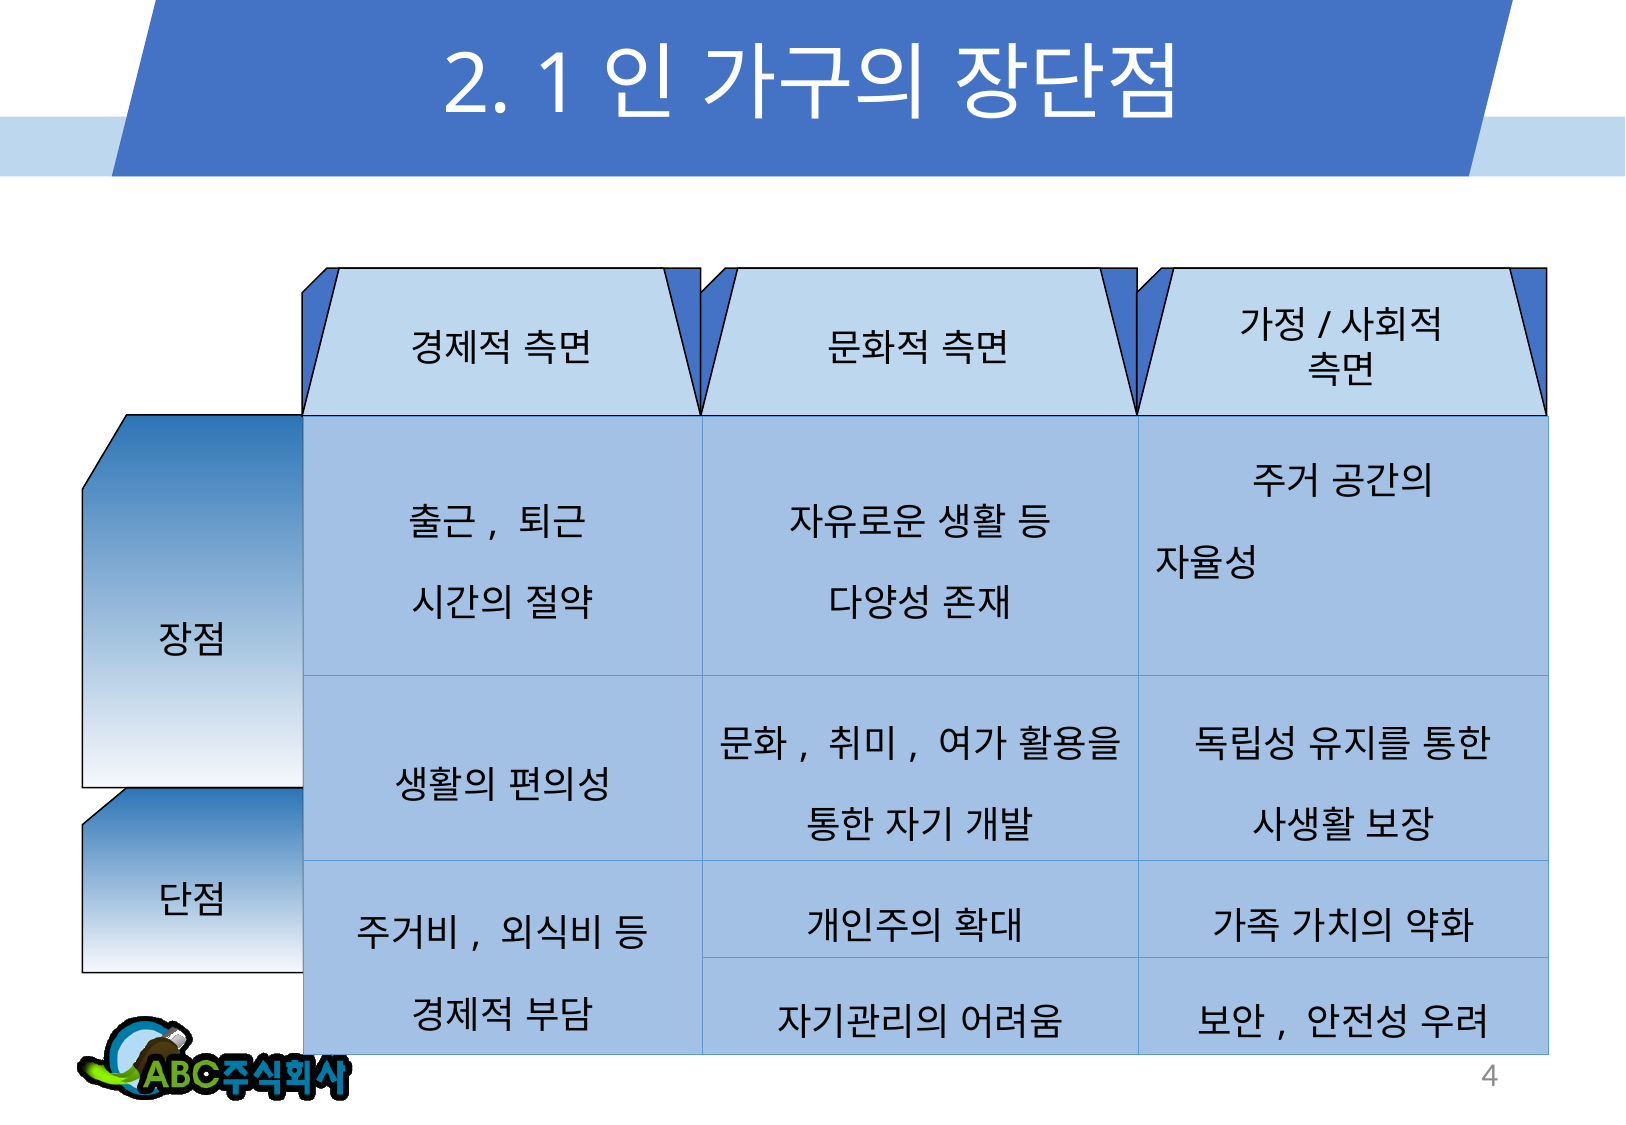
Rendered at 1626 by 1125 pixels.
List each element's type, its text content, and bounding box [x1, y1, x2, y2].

text_box 단점 [81, 786, 303, 974]
text_box 문화적 측면 [699, 267, 1137, 416]
table_cell 독립성 유지를 통한 사생활 보장 [1139, 676, 1548, 860]
table_cell 문화, 취미, 여가 활용을 통한 자기 개발 [703, 676, 1138, 860]
table_cell 생활의 편의성 [304, 676, 702, 860]
text_box [1511, 267, 1548, 412]
table_header 출근, 퇴근 시간의 절약 [304, 417, 702, 675]
text_box 장점 [81, 413, 303, 789]
table_cell 자기관리의 어려움 [703, 958, 1138, 1054]
picture [64, 1006, 360, 1107]
table_cell 보안, 안전성 우려 [1139, 958, 1548, 1054]
title 2. 1인 가구의 장단점 [0, 0, 1625, 174]
text_box [699, 267, 736, 414]
slide_number 4 [1147, 1055, 1514, 1103]
text_box [1135, 267, 1172, 406]
text_box 가정/사회적 측면 [1135, 267, 1548, 416]
text_box 경제적 측면 [300, 267, 699, 417]
table_cell 가족 가치의 약화 [1139, 861, 1548, 957]
text_box [1102, 267, 1139, 398]
text_box [301, 267, 338, 412]
table_header 주거 공간의 자율성 [1139, 417, 1548, 675]
table_cell 주거비, 외식비 등 경제적 부담 [304, 861, 702, 1054]
table_cell 개인주의 확대 [703, 861, 1138, 957]
text_box [665, 267, 702, 400]
table_header 자유로운 생활 등 다양성 존재 [703, 417, 1138, 675]
